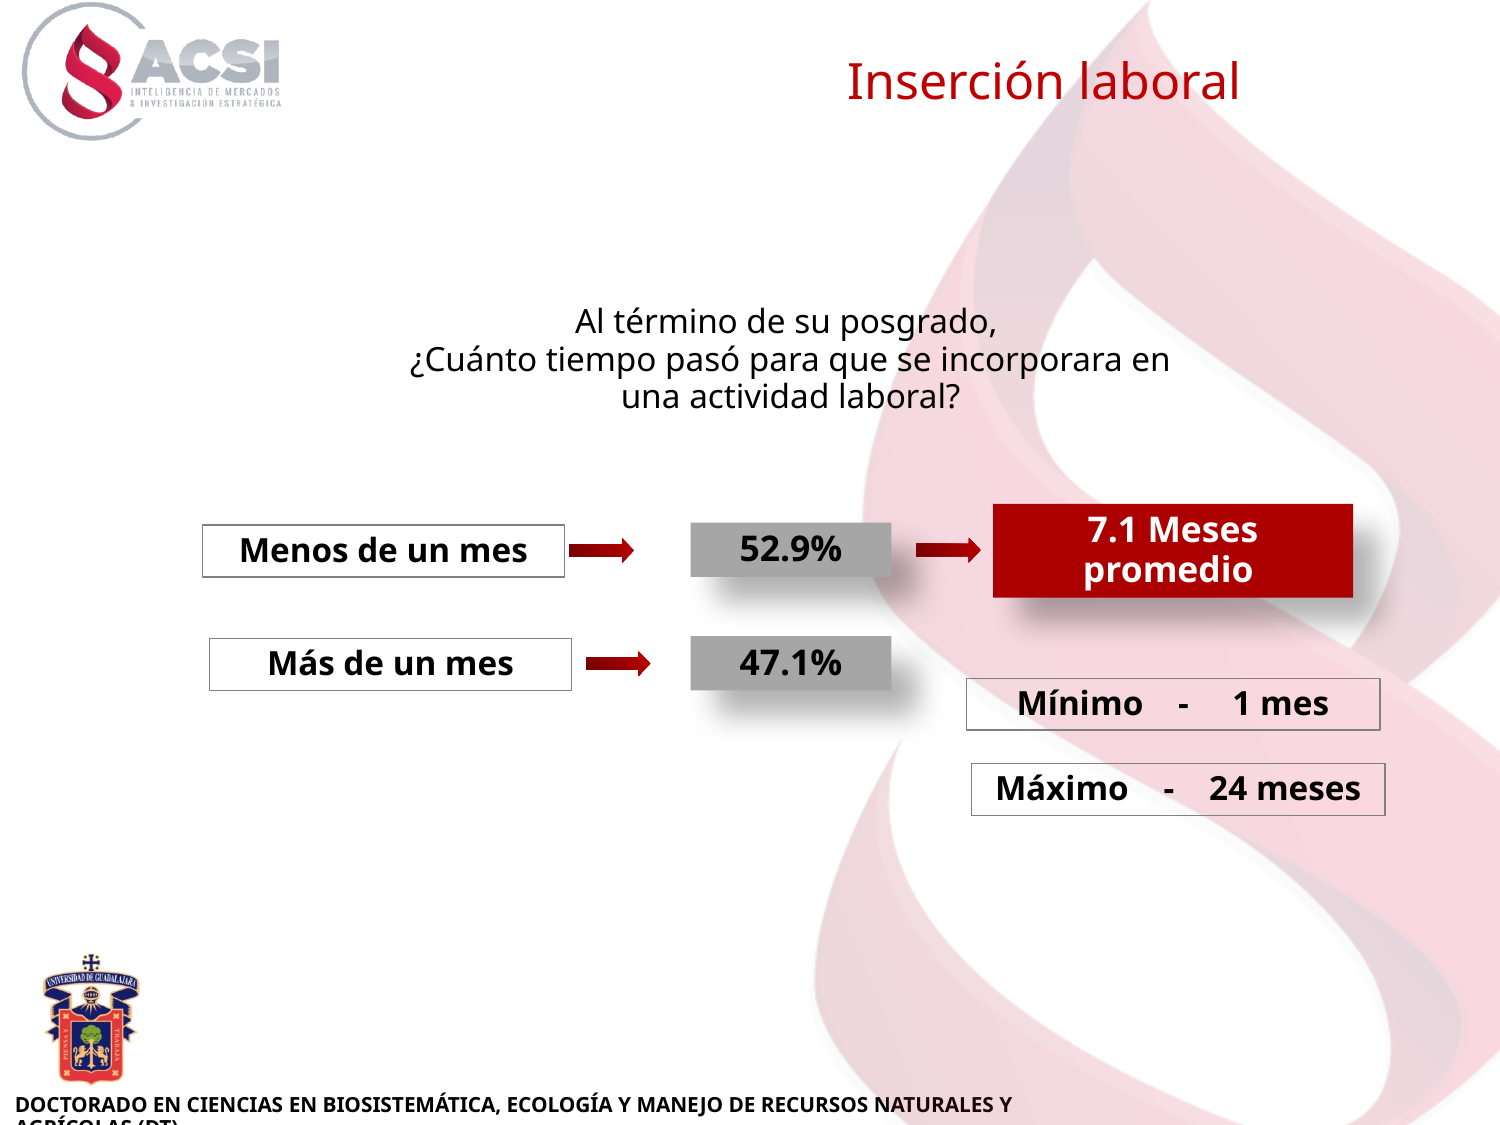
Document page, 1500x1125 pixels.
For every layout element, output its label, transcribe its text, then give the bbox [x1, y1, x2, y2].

text_box Menos de un mes [202, 525, 565, 578]
text_box Mínimo - 1 mes [966, 678, 1380, 731]
text_box [916, 537, 981, 563]
text_box 47.1% [690, 636, 892, 691]
text_box Máximo - 24 meses [971, 763, 1386, 816]
text_box [569, 538, 634, 563]
text_box Más de un mes [209, 638, 572, 691]
text_box 52.9% [690, 522, 892, 577]
picture [10, 0, 292, 159]
text_box Inserción laboral [589, 42, 1500, 118]
text_box 7.1 Meses promedio [993, 503, 1354, 598]
picture [41, 952, 141, 1088]
text_box [586, 651, 651, 676]
text_box Al término de su posgrado, ¿Cuánto tiempo pasó para que se incorporara en una actividad laboral? [383, 296, 1199, 423]
